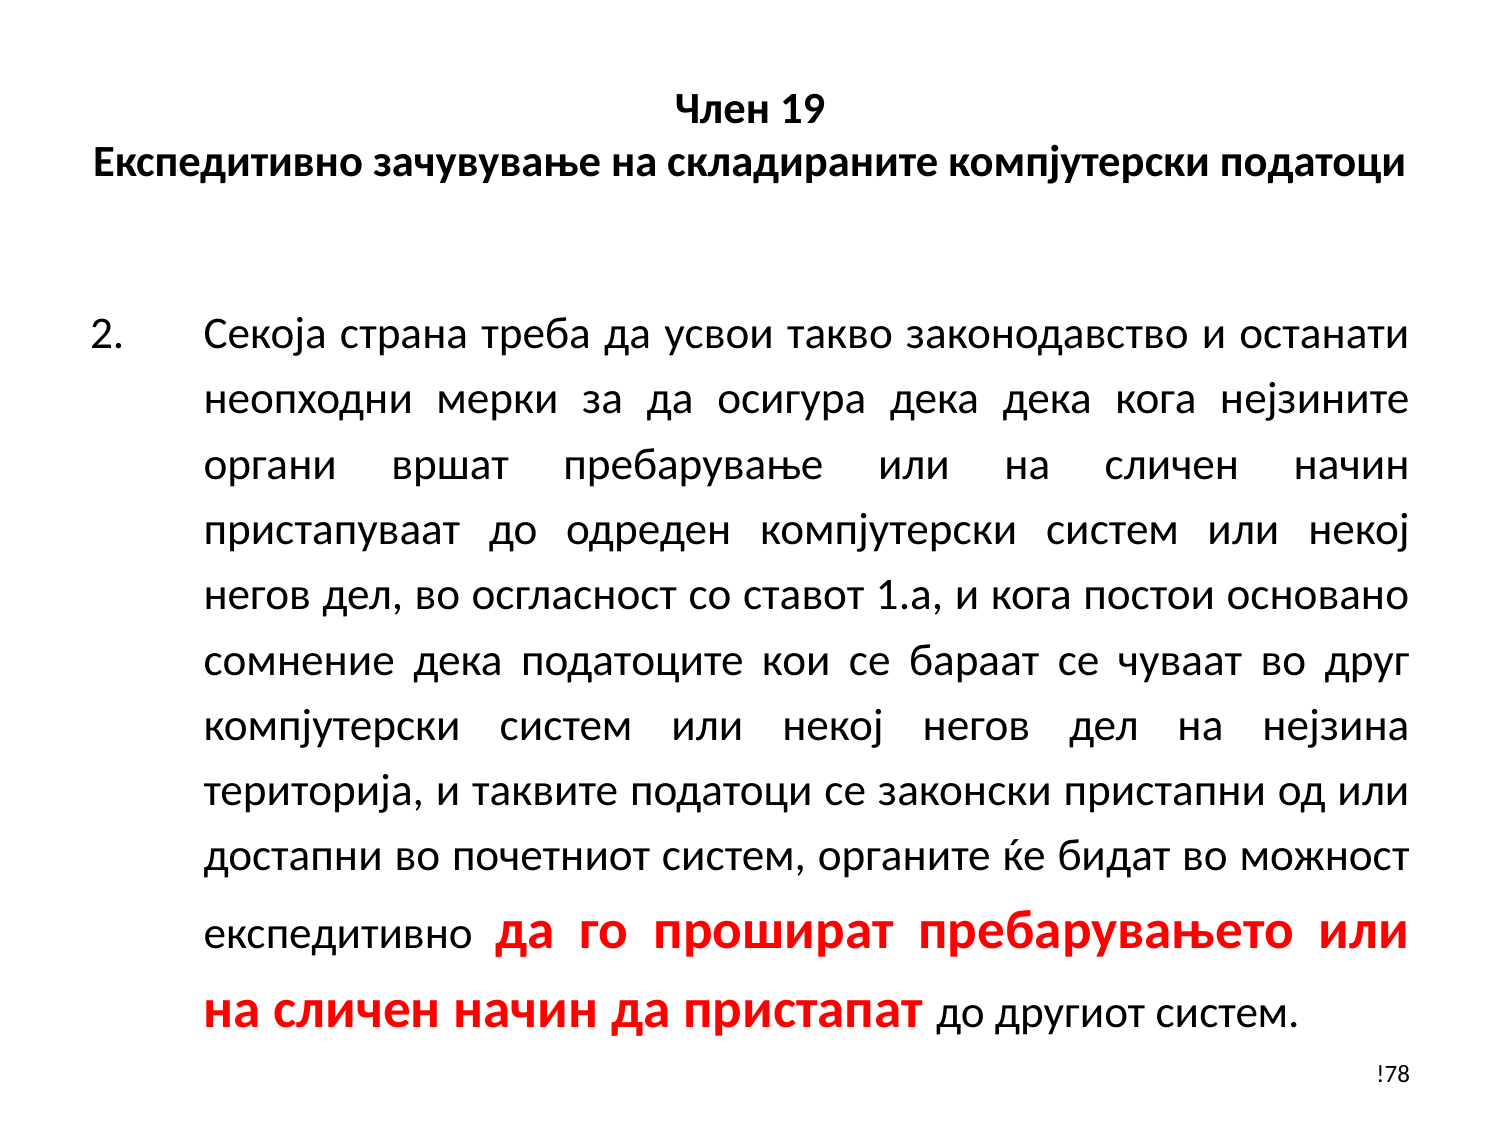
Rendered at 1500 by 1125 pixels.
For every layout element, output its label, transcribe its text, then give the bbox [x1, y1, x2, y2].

slide_number !78 [1074, 1042, 1425, 1103]
title Член 19 Експедитивно зачувување на складираните компјутерски податоци [74, 44, 1426, 220]
list Секоја страна треба да усвои такво законодавство и останати неопходни мерки за да осигура дека дека кога нејзините органи вршат пребарување или на сличен начин пристапуваат до одреден компјутерски систем или некој негов дел, во осгласност со ставот 1.а, и кога постои основано сомнение дека податoците кои се бараат се чуваат во друг компјутерски систем или некој негов дел на нејзина територија, и таквите податоци се законски пристапни од или достапни во почетниот систем, органите ќе бидат во можност експедитивно да го прошират пребарувањето или на сличен начин да пристапат до другиот систем. [74, 284, 1426, 1073]
